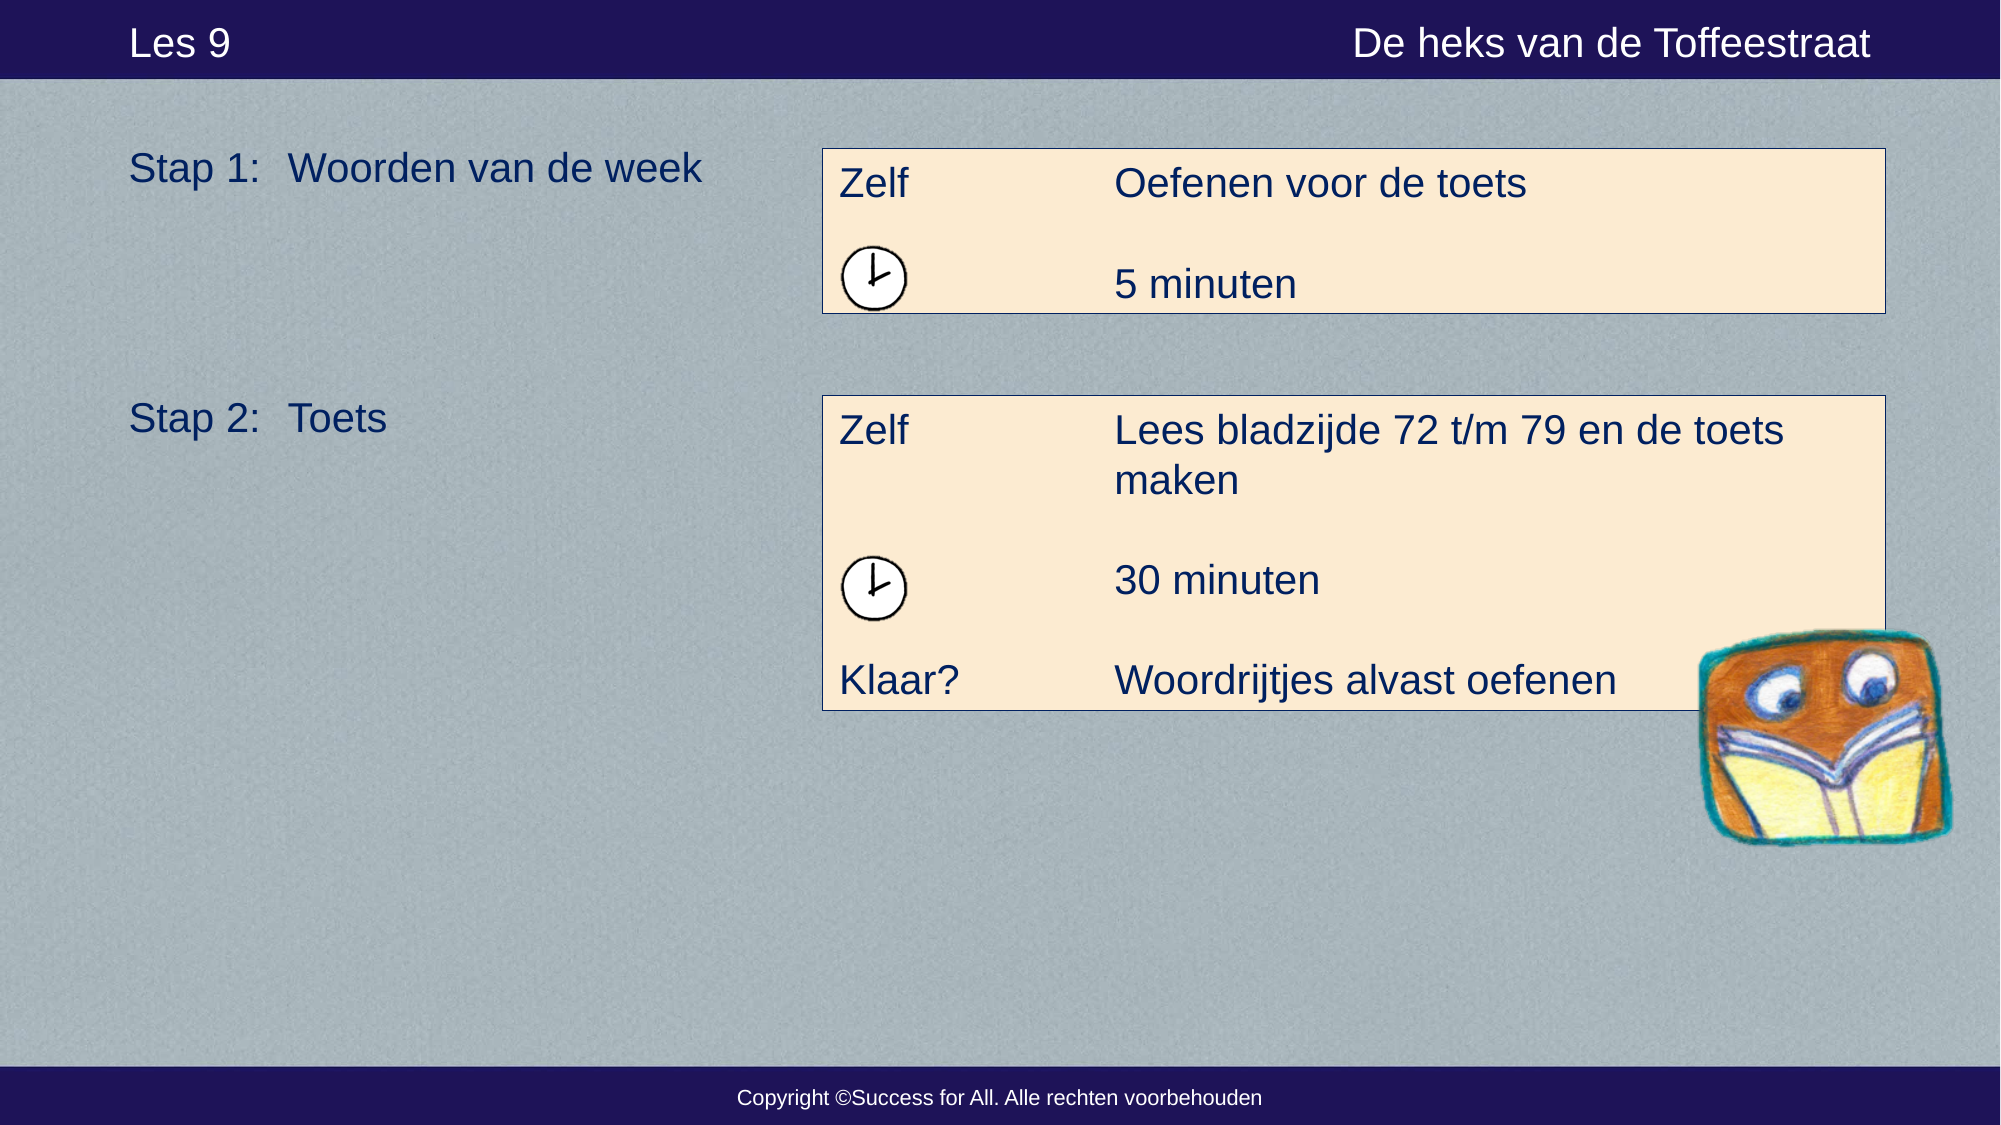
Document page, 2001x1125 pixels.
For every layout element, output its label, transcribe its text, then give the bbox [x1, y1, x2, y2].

text_box Stap 1: Woorden van de week Stap 2: Toets [114, 133, 907, 749]
picture [0, 0, 2001, 1125]
text_box Les 9 [114, 8, 354, 73]
text_box Zelf Lees bladzijde 72 t/m 79 en de toets maken 30 minuten Klaar? Woordrijtjes alvast oefenen [822, 395, 1886, 711]
text_box Copyright ©Success for All. Alle rechten voorbehouden [0, 1076, 2000, 1125]
text_box Zelf Oefenen voor de toets 5 minuten [822, 148, 1886, 314]
text_box De heks van de Toffeestraat [999, 8, 1886, 73]
